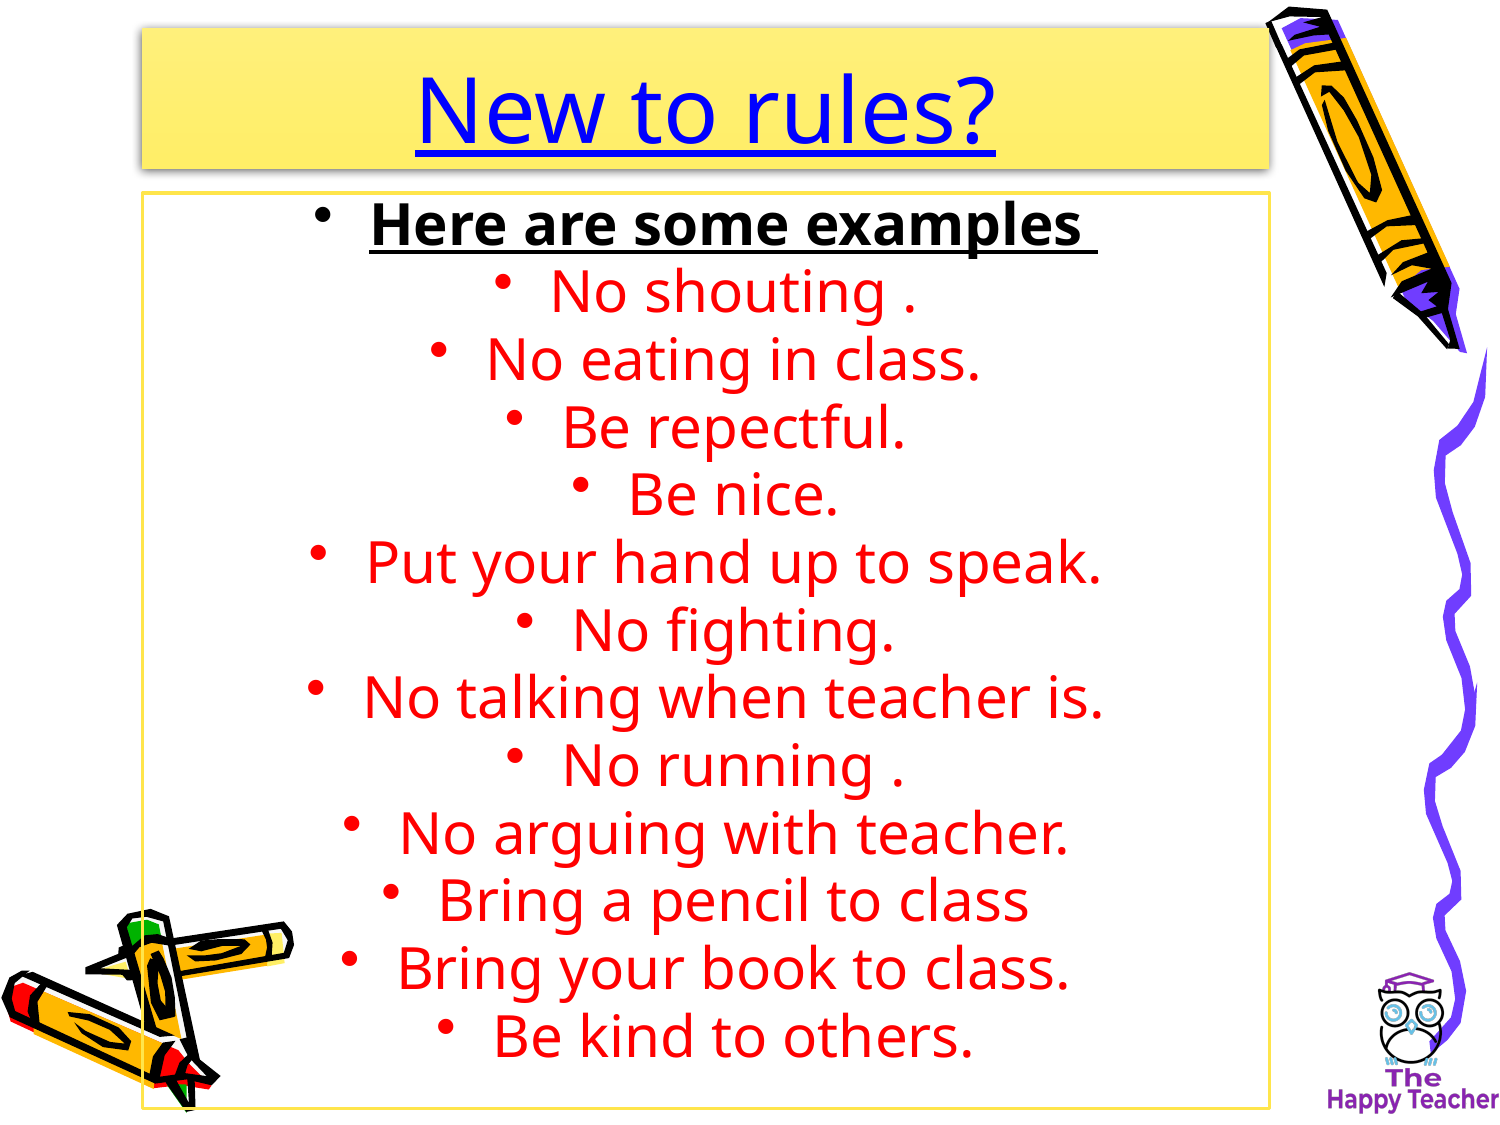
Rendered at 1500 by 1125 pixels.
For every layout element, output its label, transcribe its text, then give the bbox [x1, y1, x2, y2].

list Here are some examples No shouting . No eating in class. Be repectful. Be nice. Put your hand up to speak. No fighting. No talking when teacher is. No running . No arguing with teacher. Bring a pencil to class Bring your book to class. Be kind to others. [141, 192, 1270, 1109]
title New to rules? [141, 27, 1270, 170]
picture [1328, 972, 1499, 1114]
